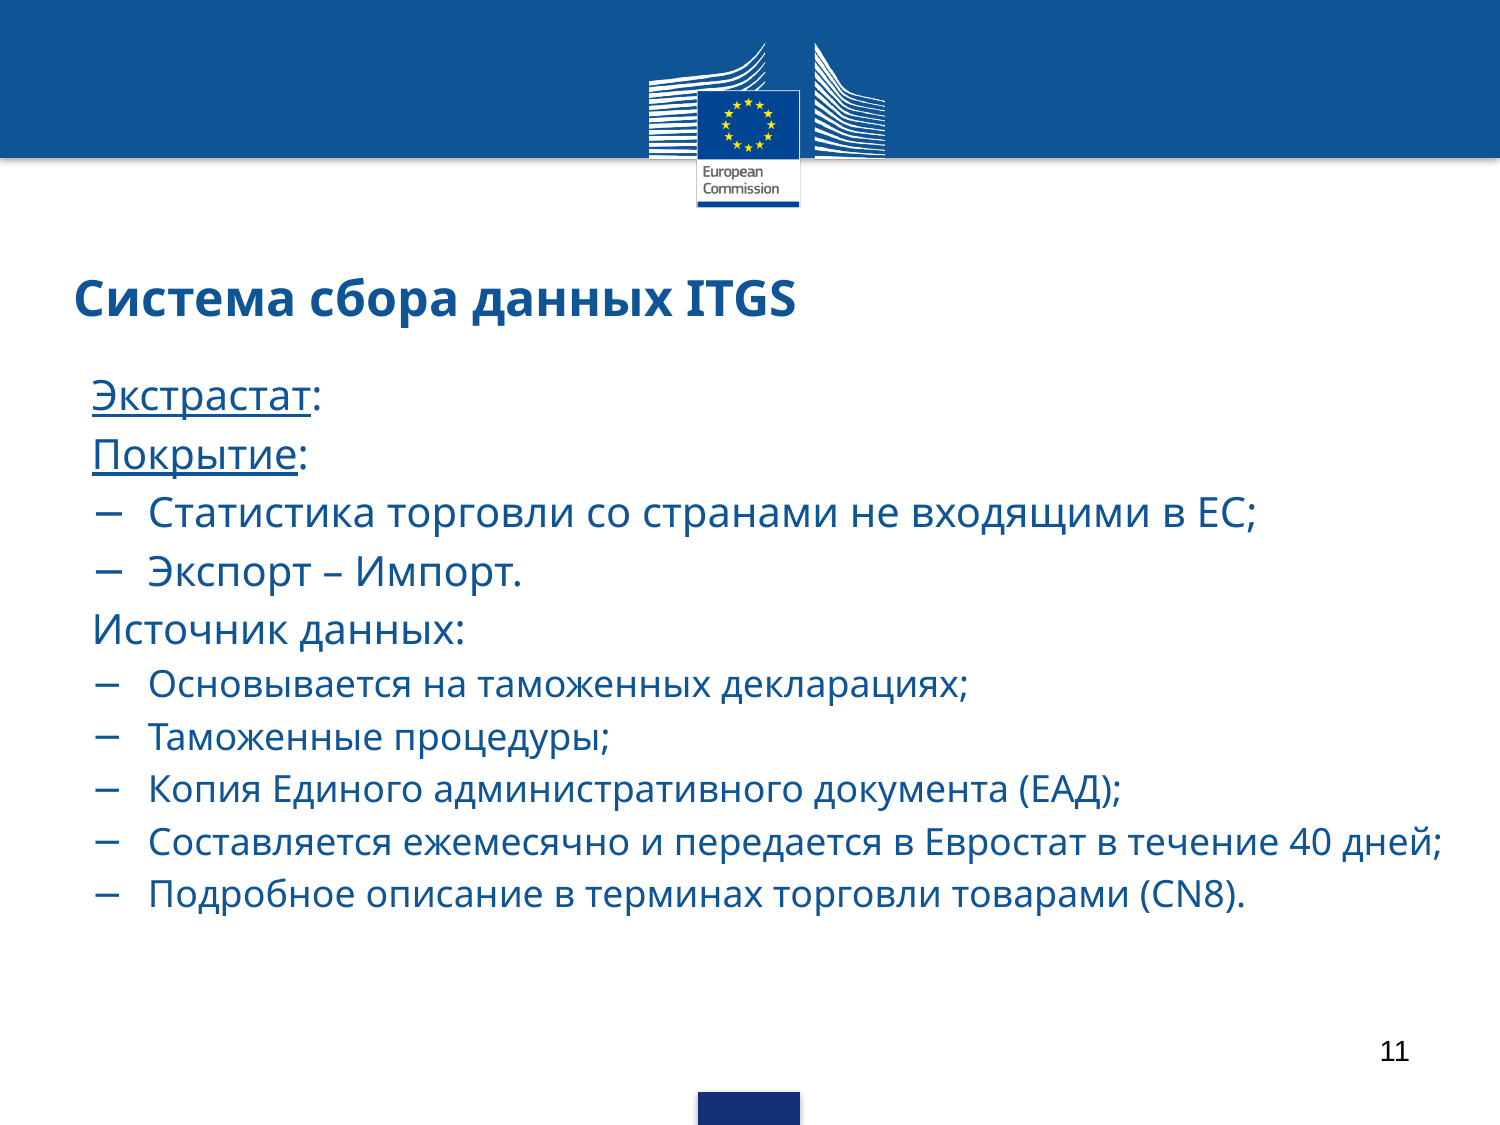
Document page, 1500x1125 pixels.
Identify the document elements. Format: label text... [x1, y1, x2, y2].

title Система сбора данных ITGS [0, 219, 1415, 374]
slide_number 11 [1074, 1024, 1425, 1103]
list Экстрастат: Покрытие: Статистика торговли со странами не входящими в ЕС; Экспорт – Импорт. Источник данных: Основывается на таможенных декларациях; Таможенные процедуры; Копия Единого административного документа (ЕАД); Составляется ежемесячно и передается в Евростат в течение 40 дней; Подробное описание в терминах торговли товарами (CN8). [76, 361, 1473, 941]
picture [649, 42, 885, 208]
